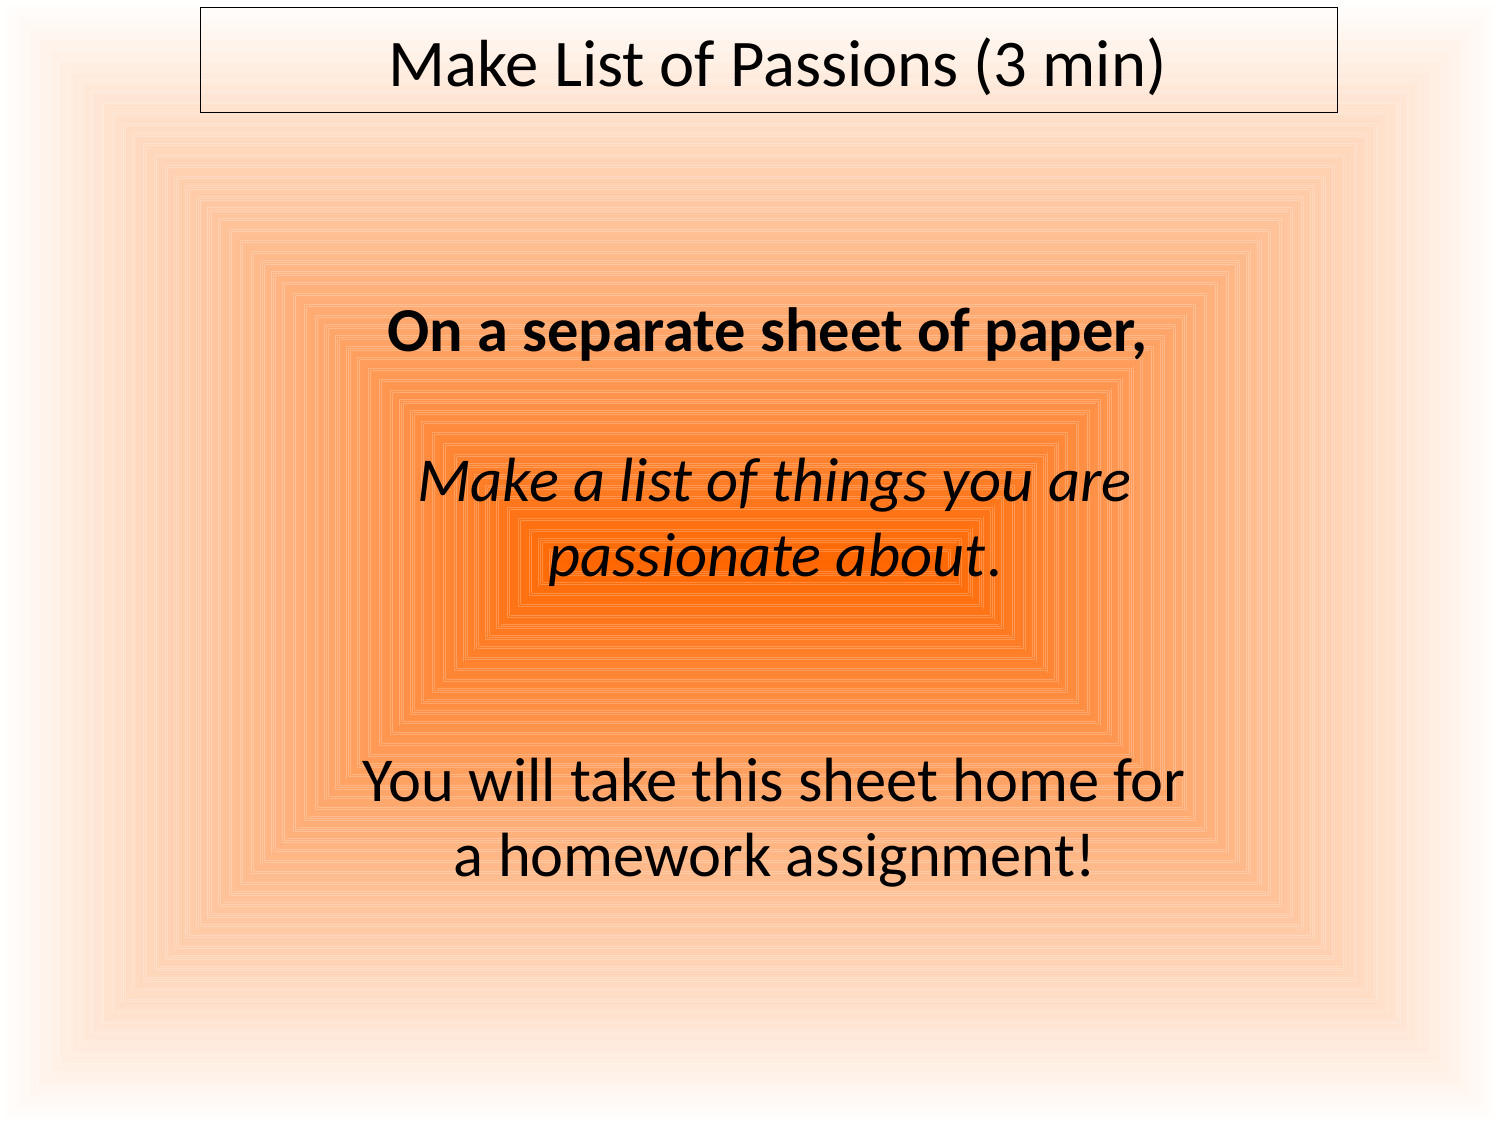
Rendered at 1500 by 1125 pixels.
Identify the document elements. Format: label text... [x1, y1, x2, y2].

text_box On a separate sheet of paper, Make a list of things you are passionate about. You will take this sheet home for a homework assignment! [337, 281, 1213, 897]
title Make List of Passions (3 min) [200, 7, 1338, 113]
